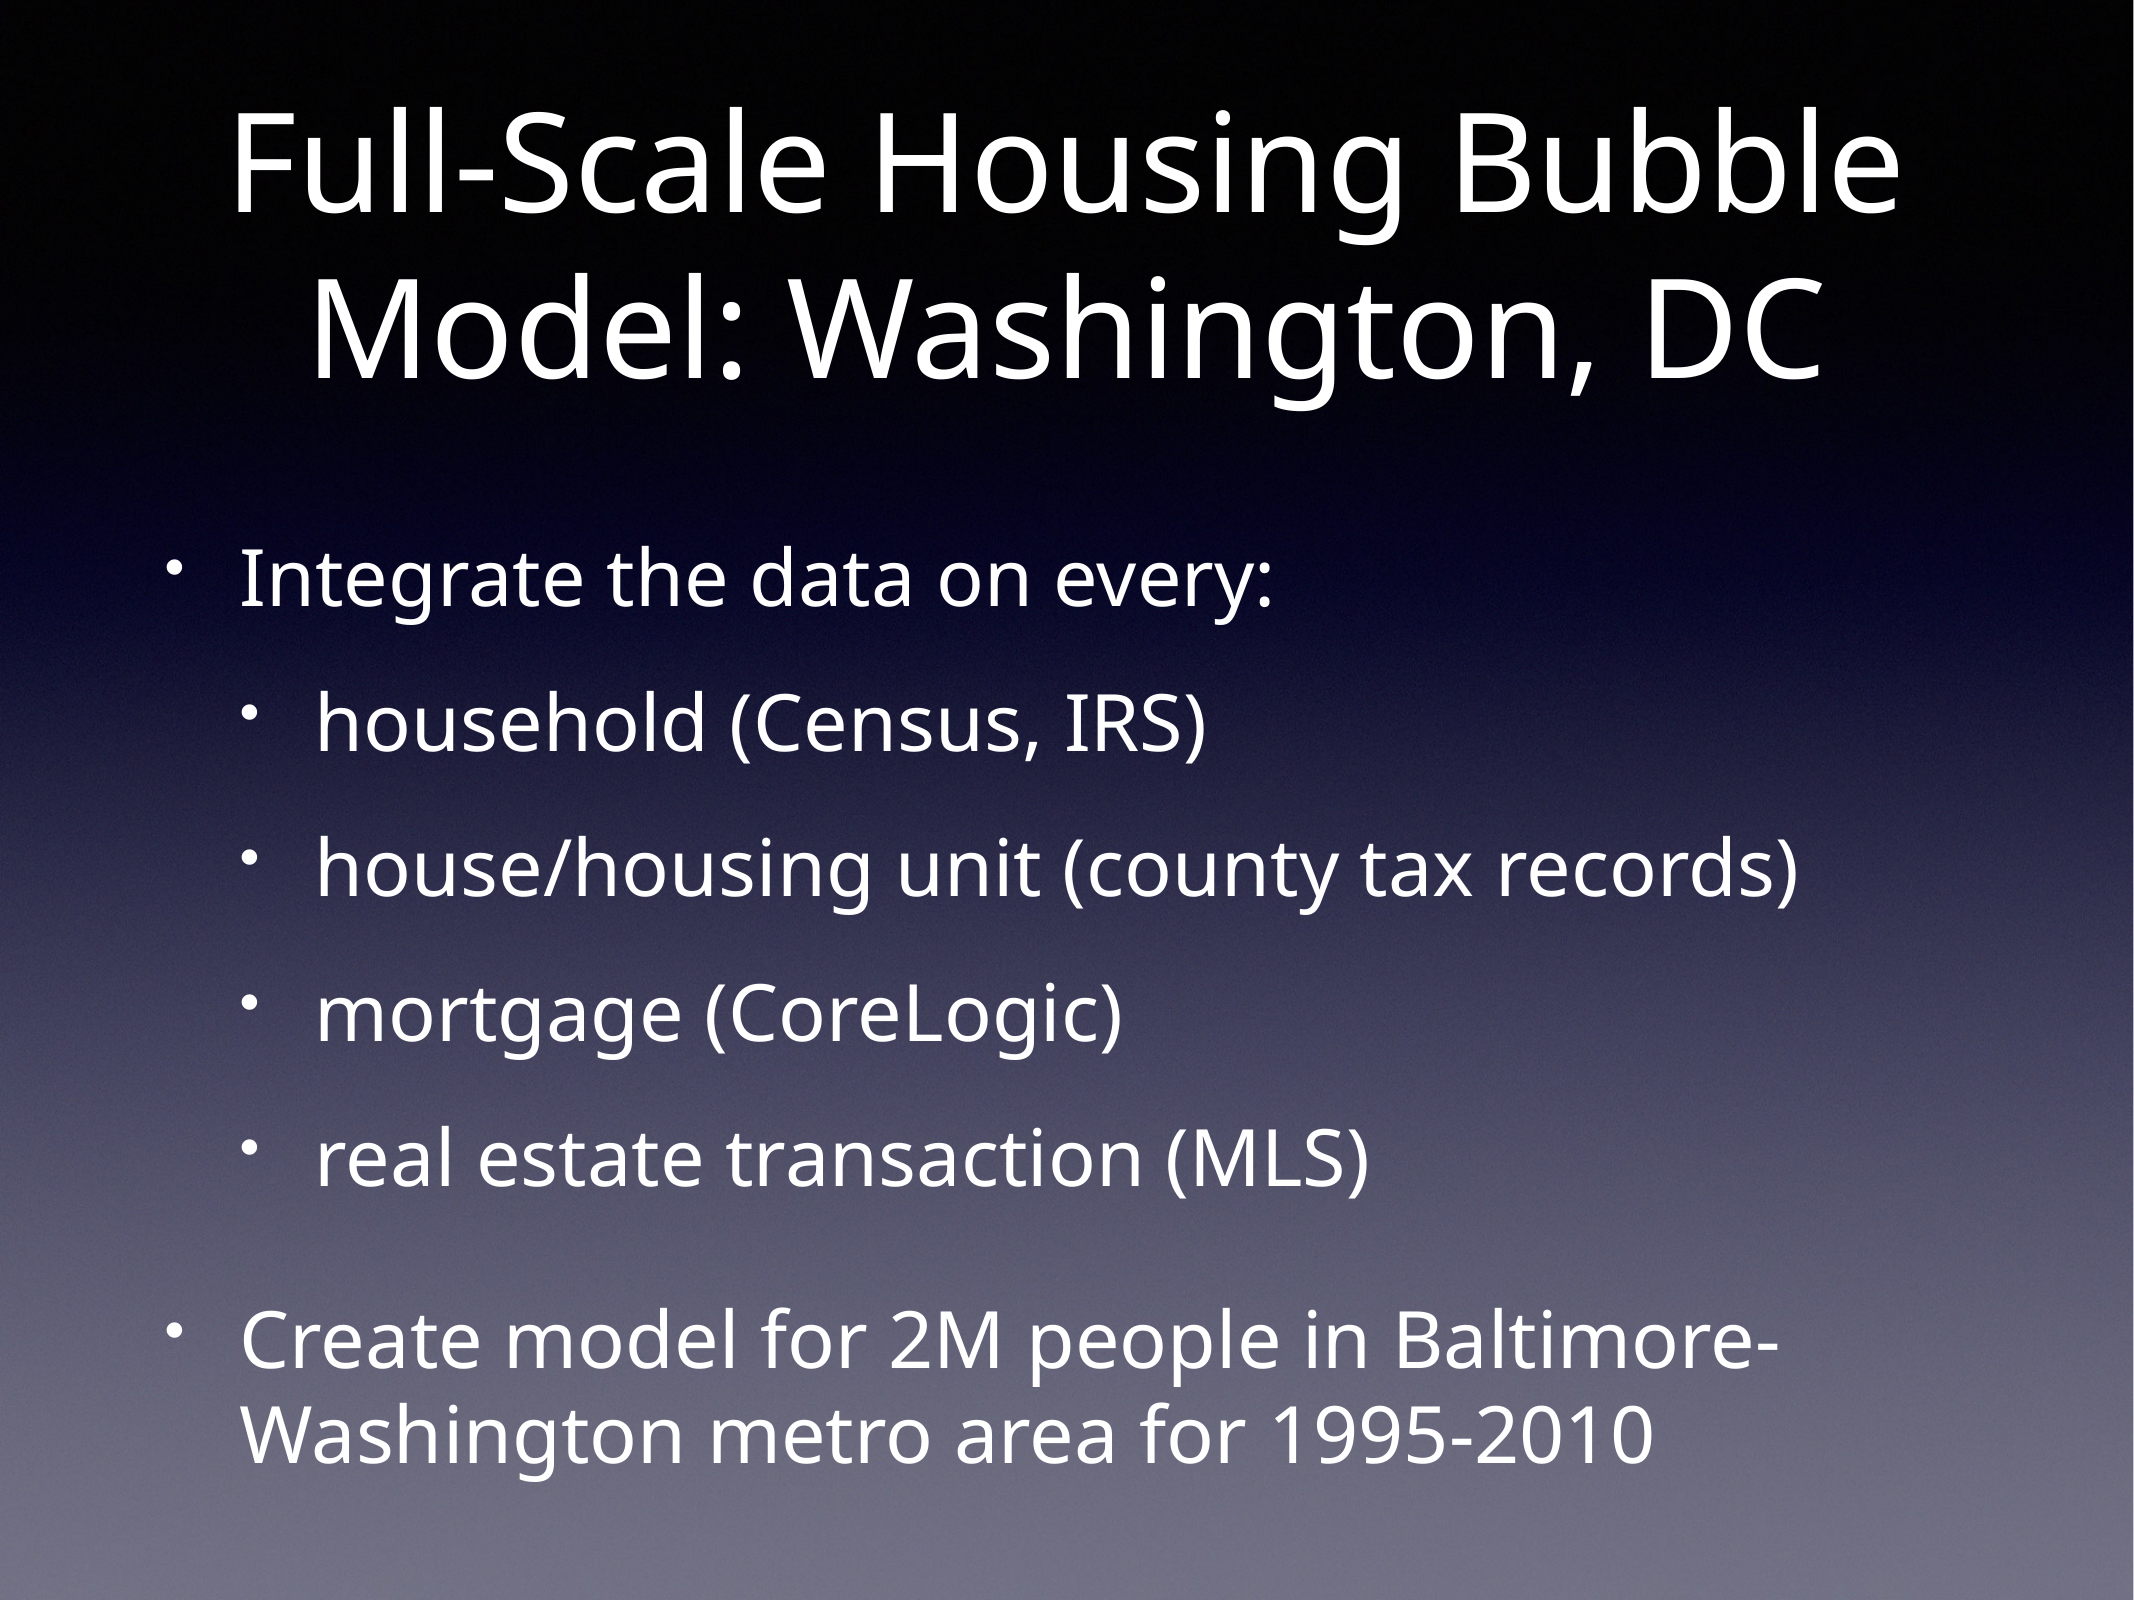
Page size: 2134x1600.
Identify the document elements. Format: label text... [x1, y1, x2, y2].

picture [0, 0, 2134, 1600]
title Full-Scale Housing Bubble Model: Washington, DC [155, 66, 1978, 416]
list Integrate the data on every: household (Census, IRS) house/housing unit (county tax records) mortgage (CoreLogic) real estate transaction (MLS) Create model for 2M people in Baltimore-Washington metro area for 1995-2010 [155, 486, 1978, 1520]
